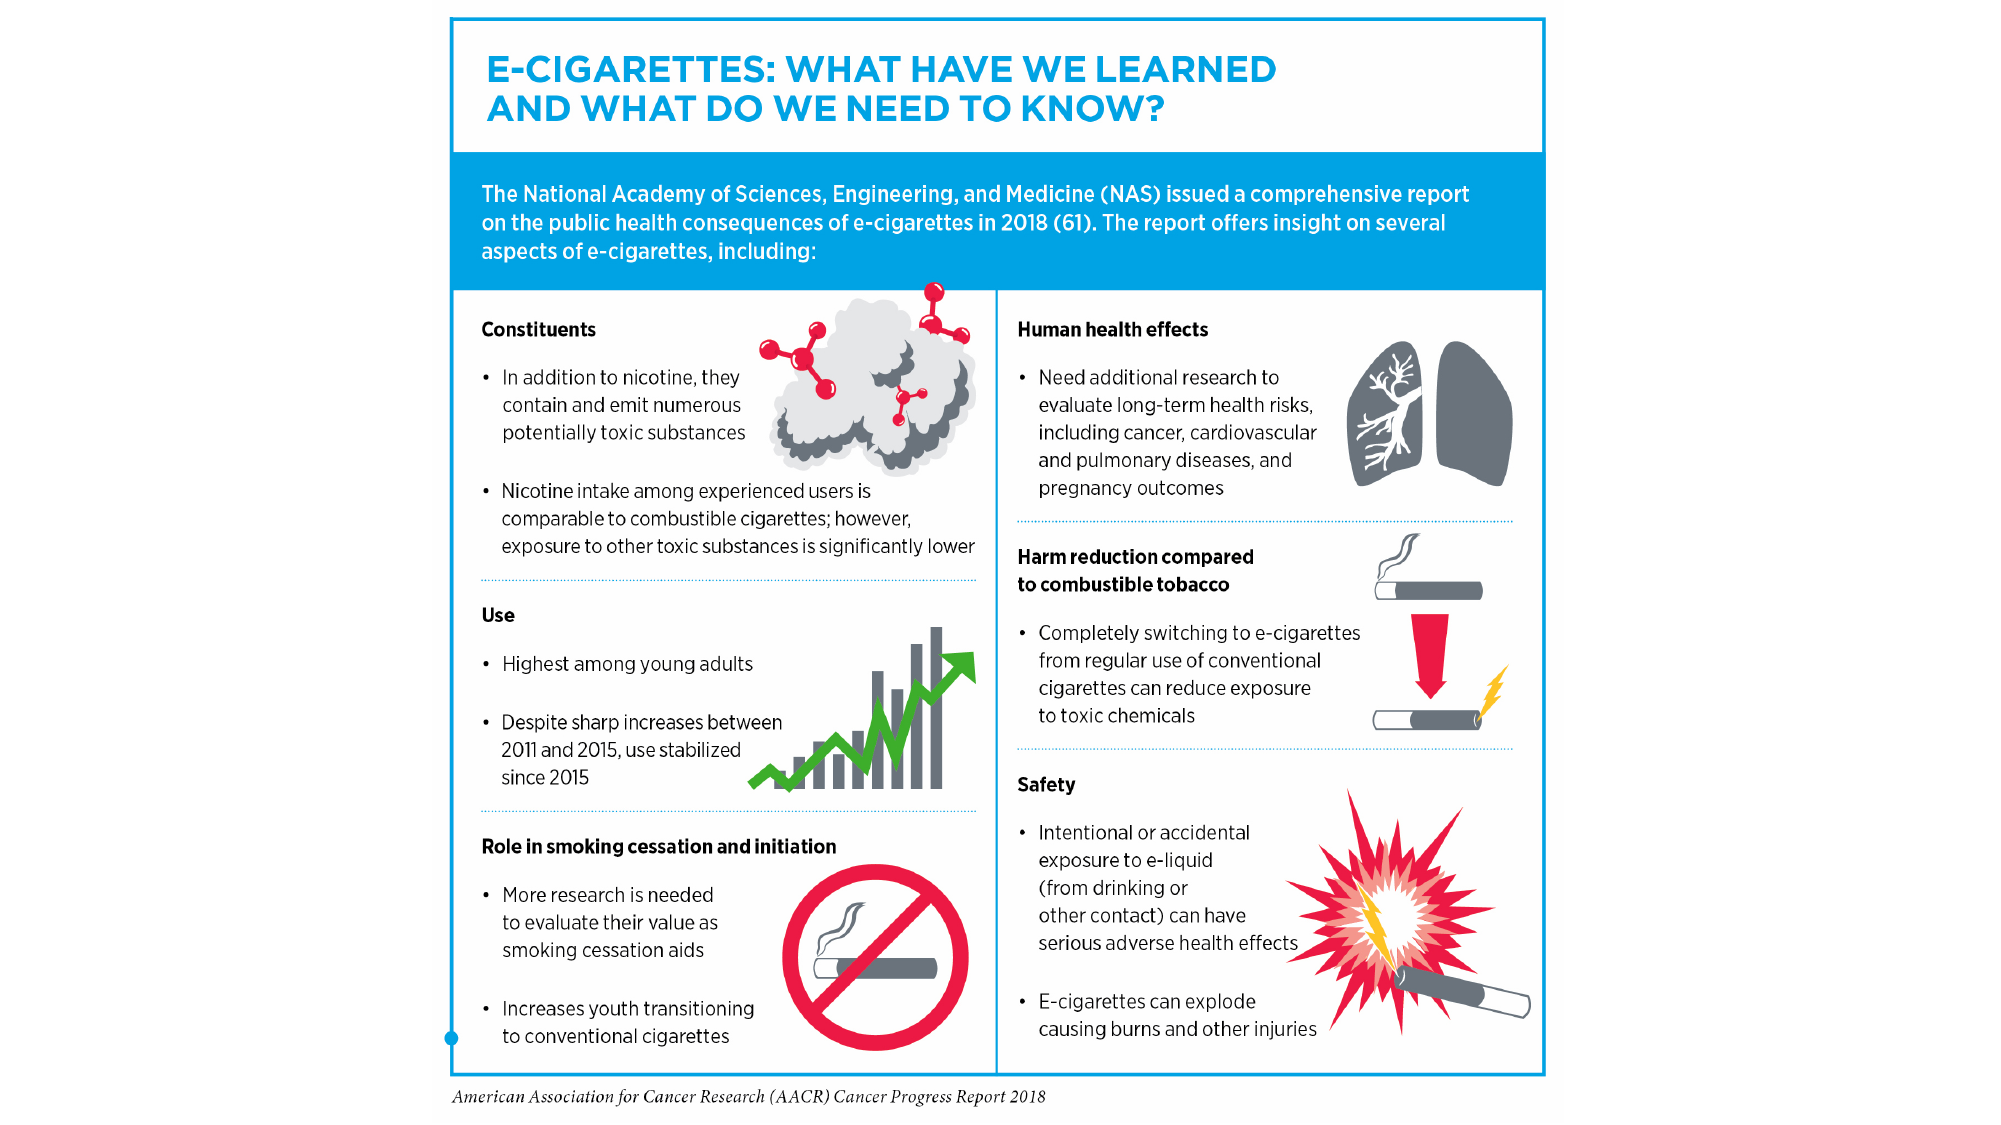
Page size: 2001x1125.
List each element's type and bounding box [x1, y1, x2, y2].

picture [432, 0, 1564, 1123]
